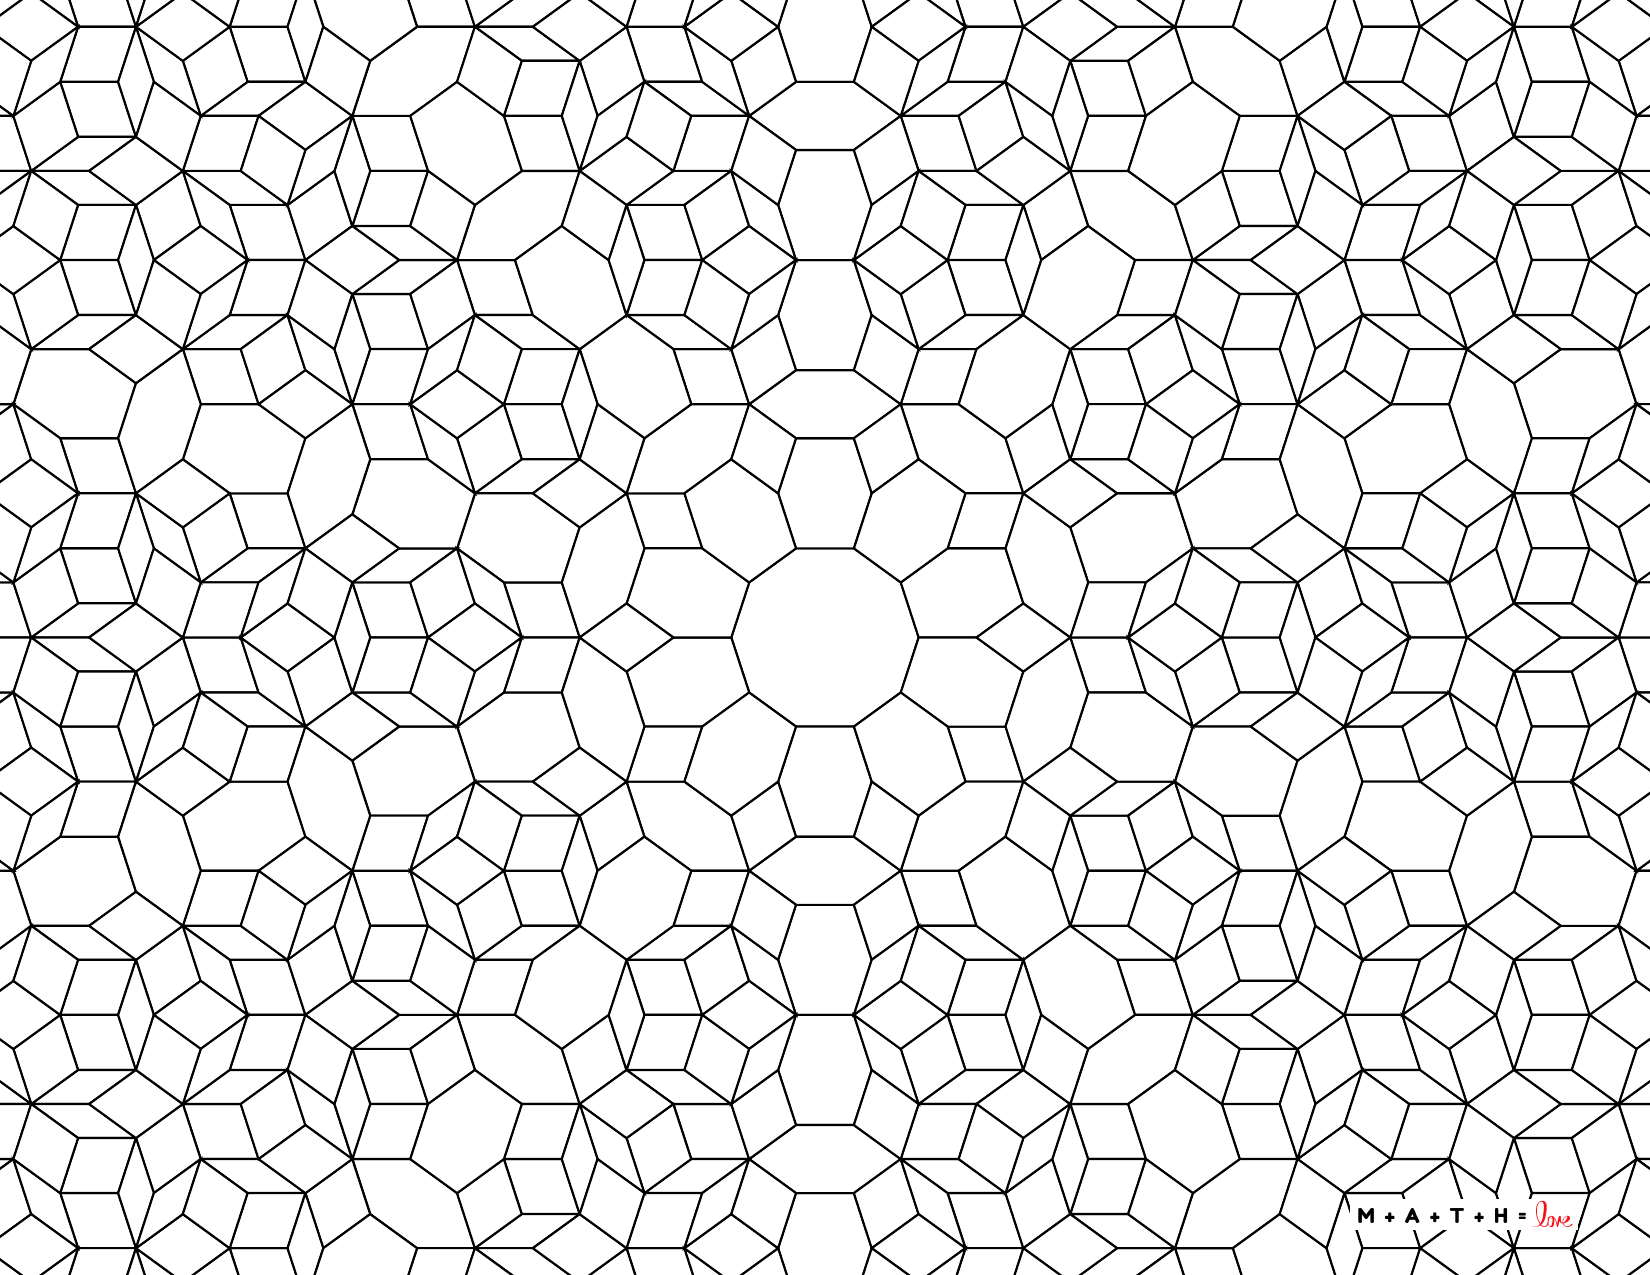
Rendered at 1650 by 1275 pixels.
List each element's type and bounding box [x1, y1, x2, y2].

text_box [0, 459, 78, 526]
text_box [684, 171, 748, 260]
text_box [1638, 692, 1650, 701]
text_box [1174, 548, 1240, 638]
text_box [34, 136, 135, 170]
text_box [287, 260, 353, 350]
text_box [305, 514, 400, 582]
text_box [674, 115, 748, 171]
text_box [900, 925, 966, 1015]
text_box [1618, 328, 1650, 404]
text_box [240, 1070, 305, 1158]
text_box [410, 872, 475, 959]
text_box [1175, 726, 1297, 816]
text_box [43, 0, 78, 26]
text_box [287, 1194, 323, 1275]
text_box [1196, 692, 1296, 726]
text_box [1392, 871, 1466, 925]
text_box [1014, 0, 1058, 26]
text_box [1516, 171, 1617, 205]
text_box [1364, 315, 1465, 349]
text_box [118, 350, 201, 494]
text_box [1138, 1248, 1184, 1275]
text_box [684, 1014, 750, 1105]
text_box [478, 0, 568, 26]
text_box [33, 170, 133, 204]
text_box [627, 726, 702, 782]
text_box [353, 925, 427, 981]
text_box [630, 316, 730, 350]
text_box [353, 583, 427, 637]
text_box [288, 870, 353, 960]
text_box [1467, 1070, 1561, 1139]
text_box [732, 1014, 797, 1104]
text_box [334, 1050, 371, 1158]
text_box [354, 1015, 455, 1049]
text_box [505, 116, 579, 170]
text_box [410, 170, 475, 261]
text_box [1297, 316, 1361, 405]
text_box [184, 1014, 248, 1104]
text_box [259, 82, 350, 149]
text_box [1071, 350, 1145, 404]
text_box [1223, 171, 1297, 226]
text_box [1024, 747, 1118, 816]
text_box [136, 1014, 201, 1105]
text_box [1467, 603, 1561, 672]
text_box [1176, 0, 1241, 27]
text_box [581, 28, 645, 114]
text_box [872, 1214, 966, 1275]
text_box [314, 1214, 418, 1275]
text_box [14, 493, 79, 582]
text_box [1449, 925, 1514, 1015]
text_box [958, 1248, 1023, 1275]
text_box [976, 136, 1071, 206]
text_box [1072, 926, 1173, 960]
text_box [61, 260, 135, 315]
text_box [1071, 870, 1145, 926]
text_box [1421, 0, 1513, 60]
text_box [1071, 1105, 1145, 1159]
text_box [779, 905, 871, 1014]
text_box [477, 315, 578, 349]
text_box [561, 350, 598, 458]
text_box [14, 26, 79, 116]
text_box [731, 870, 797, 960]
text_box [1118, 960, 1192, 1014]
text_box [1508, 1231, 1520, 1248]
text_box [900, 549, 1022, 637]
text_box [1571, 0, 1609, 27]
text_box [628, 926, 729, 960]
text_box [1279, 872, 1316, 980]
text_box [0, 692, 30, 769]
text_box [505, 1159, 579, 1214]
text_box [334, 117, 371, 226]
text_box [184, 316, 284, 350]
text_box [1298, 1016, 1363, 1102]
text_box [731, 115, 797, 206]
text_box [1195, 260, 1295, 294]
text_box [779, 150, 871, 261]
text_box [136, 548, 201, 638]
text_box [1449, 637, 1514, 727]
text_box [1515, 1014, 1589, 1070]
text_box [184, 782, 305, 870]
text_box [14, 261, 79, 349]
text_box [922, 1069, 1023, 1103]
text_box [0, 1041, 32, 1104]
text_box [1515, 726, 1589, 782]
text_box [0, 38, 32, 116]
text_box [240, 315, 304, 403]
text_box [1279, 1049, 1316, 1158]
text_box [61, 1015, 135, 1069]
text_box [1345, 959, 1420, 1015]
text_box [136, 749, 230, 816]
text_box [1571, 171, 1636, 259]
text_box [976, 1070, 1068, 1137]
text_box [410, 838, 504, 905]
text_box [1118, 260, 1192, 316]
text_box [1516, 604, 1617, 638]
text_box [118, 27, 154, 136]
text_box [949, 1194, 1022, 1248]
text_box [1571, 1159, 1636, 1249]
text_box [1618, 692, 1650, 771]
text_box [182, 692, 248, 782]
text_box [628, 1070, 729, 1104]
text_box [1402, 261, 1467, 350]
text_box [1223, 294, 1297, 350]
text_box [626, 81, 692, 171]
text_box [1515, 438, 1589, 494]
text_box [306, 980, 400, 1049]
text_box [1619, 1039, 1650, 1104]
text_box [353, 261, 454, 295]
text_box [1223, 350, 1297, 404]
text_box [61, 549, 135, 603]
text_box [505, 405, 579, 459]
text_box [684, 0, 722, 27]
text_box [1572, 1215, 1650, 1275]
text_box [1005, 83, 1069, 169]
text_box [287, 548, 353, 638]
text_box [948, 493, 1023, 549]
text_box [627, 1105, 692, 1193]
text_box [61, 82, 135, 136]
text_box [458, 1015, 578, 1103]
text_box [230, 726, 304, 782]
text_box [118, 206, 154, 315]
text_box [61, 204, 135, 260]
text_box [505, 349, 579, 405]
text_box [703, 980, 795, 1048]
text_box [0, 926, 30, 991]
text_box [230, 1193, 305, 1249]
text_box [1297, 637, 1363, 727]
text_box [1515, 836, 1636, 926]
text_box [1005, 781, 1071, 871]
text_box [1420, 459, 1514, 526]
text_box [1146, 370, 1240, 437]
text_box [0, 862, 12, 871]
text_box [1345, 727, 1419, 781]
text_box [305, 26, 371, 116]
text_box [902, 1016, 966, 1104]
text_box [627, 205, 701, 260]
text_box [1515, 350, 1636, 438]
text_box [0, 0, 77, 60]
text_box [1449, 1160, 1497, 1199]
text_box [863, 0, 907, 26]
text_box [1222, 582, 1297, 638]
text_box [674, 870, 748, 926]
text_box [684, 1159, 748, 1249]
text_box [1345, 1159, 1447, 1194]
text_box [1345, 637, 1410, 727]
text_box [137, 927, 200, 1014]
text_box [1354, 0, 1419, 26]
text_box [628, 494, 701, 548]
text_box [579, 1070, 674, 1139]
text_box [1450, 1016, 1513, 1103]
text_box [1345, 26, 1419, 82]
text_box [561, 494, 645, 637]
text_box [137, 1250, 171, 1275]
text_box [1176, 638, 1240, 727]
text_box [136, 0, 173, 27]
text_box [458, 261, 532, 315]
text_box [1403, 227, 1495, 295]
text_box [136, 81, 201, 171]
text_box [1392, 349, 1466, 405]
text_box [1279, 295, 1316, 403]
text_box [305, 226, 400, 294]
text_box [136, 0, 230, 61]
text_box [353, 295, 427, 349]
text_box [1589, 226, 1650, 293]
text_box [0, 1214, 78, 1275]
text_box [0, 574, 12, 583]
text_box [1621, 171, 1650, 193]
text_box [1250, 514, 1345, 583]
text_box [732, 27, 797, 116]
text_box [136, 693, 200, 782]
text_box [1147, 836, 1239, 904]
text_box [0, 982, 61, 1049]
text_box [354, 226, 455, 261]
text_box [900, 637, 1022, 727]
text_box [241, 604, 334, 672]
text_box [1467, 315, 1561, 384]
text_box [1402, 26, 1468, 116]
text_box [1232, 1214, 1334, 1275]
text_box [1517, 316, 1618, 350]
text_box [1071, 61, 1145, 115]
text_box [674, 1104, 748, 1159]
text_box [61, 1193, 135, 1248]
text_box [137, 1215, 229, 1275]
text_box [353, 116, 427, 170]
text_box [410, 925, 475, 1015]
text_box [61, 727, 135, 781]
text_box [1071, 1014, 1192, 1105]
text_box [1449, 781, 1532, 925]
text_box [259, 836, 352, 904]
text_box [1515, 672, 1589, 726]
text_box [853, 982, 948, 1049]
text_box [1496, 1139, 1532, 1199]
text_box [1071, 404, 1145, 460]
text_box [231, 27, 304, 81]
text_box [902, 405, 1022, 493]
text_box [0, 1083, 28, 1103]
text_box [1345, 260, 1419, 315]
text_box [184, 1104, 258, 1159]
text_box [582, 138, 674, 205]
text_box [230, 260, 305, 316]
text_box [958, 315, 1070, 439]
text_box [231, 960, 304, 1014]
text_box [1005, 206, 1041, 314]
text_box [628, 1249, 692, 1275]
text_box [184, 494, 248, 583]
text_box [1402, 692, 1466, 782]
text_box [779, 0, 871, 81]
text_box [315, 0, 418, 61]
text_box [34, 603, 135, 637]
text_box [32, 637, 133, 671]
text_box [353, 1049, 427, 1103]
text_box [476, 26, 577, 60]
text_box [902, 82, 1003, 116]
text_box [1358, 1231, 1419, 1248]
text_box [854, 227, 947, 295]
text_box [1365, 925, 1466, 959]
text_box [1628, 0, 1650, 16]
text_box [1072, 27, 1173, 61]
text_box [872, 0, 965, 60]
text_box [0, 504, 32, 583]
text_box [579, 603, 674, 672]
text_box [127, 0, 144, 27]
text_box [741, 0, 787, 27]
text_box [1450, 261, 1513, 348]
text_box [1005, 26, 1071, 116]
text_box [353, 727, 475, 815]
text_box [185, 171, 286, 205]
text_box [1223, 926, 1296, 980]
text_box [1298, 371, 1391, 439]
text_box [1496, 27, 1532, 137]
text_box [853, 692, 966, 816]
text_box [561, 170, 627, 261]
text_box [1128, 404, 1193, 494]
text_box [466, 0, 512, 26]
text_box [627, 782, 748, 870]
text_box [627, 260, 701, 316]
text_box [61, 439, 135, 493]
text_box [61, 493, 135, 549]
text_box [901, 1159, 966, 1247]
text_box [853, 171, 918, 261]
text_box [13, 404, 78, 492]
text_box [1174, 1014, 1240, 1105]
text_box [1571, 548, 1637, 638]
text_box [33, 1103, 133, 1137]
text_box [958, 82, 1023, 170]
text_box [1572, 460, 1650, 528]
text_box [561, 816, 598, 925]
text_box [0, 1159, 12, 1168]
text_box [183, 582, 258, 638]
text_box [1620, 39, 1650, 116]
text_box [0, 0, 19, 14]
text_box [305, 692, 400, 761]
text_box [1402, 493, 1468, 583]
text_box [505, 60, 579, 116]
text_box [0, 286, 32, 350]
text_box [561, 1105, 598, 1213]
text_box [628, 171, 729, 205]
text_box [1279, 405, 1363, 548]
text_box [0, 792, 32, 871]
text_box [0, 227, 60, 295]
text_box [1052, 817, 1089, 925]
text_box [1174, 260, 1240, 350]
text_box [1492, 1231, 1512, 1246]
text_box [1223, 1104, 1297, 1159]
text_box [137, 495, 201, 581]
text_box [1402, 1016, 1467, 1104]
text_box [853, 116, 919, 204]
text_box [1515, 1138, 1589, 1193]
text_box [184, 638, 258, 692]
text_box [1571, 782, 1637, 871]
text_box [1196, 980, 1297, 1014]
text_box [0, 693, 11, 701]
text_box [505, 637, 579, 693]
text_box [732, 549, 918, 726]
text_box [645, 81, 746, 115]
text_box [1515, 81, 1589, 137]
text_box [1505, 0, 1523, 27]
text_box [902, 871, 975, 925]
text_box [410, 315, 474, 405]
text_box [1621, 1082, 1650, 1104]
text_box [137, 638, 201, 725]
text_box [1420, 1231, 1514, 1275]
text_box [202, 692, 303, 726]
text_box [410, 548, 474, 637]
text_box [1082, 0, 1173, 27]
text_box [1366, 170, 1466, 204]
text_box [685, 1215, 777, 1275]
text_box [118, 494, 154, 603]
text_box [353, 637, 427, 693]
text_box [184, 27, 248, 116]
text_box [1449, 170, 1514, 261]
text_box [1618, 171, 1650, 235]
text_box [1449, 1104, 1514, 1194]
text_box [948, 1015, 1022, 1069]
text_box [532, 1214, 626, 1275]
text_box [919, 925, 1020, 959]
text_box [731, 927, 796, 1014]
text_box [183, 171, 248, 259]
text_box [580, 315, 692, 438]
text_box [353, 1159, 474, 1248]
text_box [684, 0, 778, 61]
text_box [1392, 1103, 1466, 1159]
text_box [902, 1159, 1005, 1194]
text_box [1223, 816, 1296, 870]
text_box [928, 1248, 966, 1275]
text_box [853, 781, 919, 871]
text_box [1571, 692, 1636, 782]
text_box [202, 1159, 303, 1193]
text_box [32, 925, 133, 959]
text_box [1450, 26, 1514, 116]
text_box [13, 1160, 79, 1248]
text_box [240, 548, 305, 638]
text_box [684, 1249, 719, 1275]
text_box [0, 170, 30, 192]
text_box [581, 783, 645, 869]
text_box [61, 959, 135, 1015]
text_box [477, 1214, 578, 1248]
text_box [779, 726, 871, 836]
text_box [1619, 582, 1650, 638]
text_box [1223, 1048, 1297, 1104]
text_box [354, 981, 455, 1015]
text_box [949, 727, 1022, 781]
text_box [1279, 1159, 1345, 1249]
text_box [751, 1125, 899, 1194]
text_box [353, 26, 474, 116]
text_box [1128, 605, 1222, 672]
text_box [355, 693, 456, 727]
text_box [731, 404, 797, 494]
text_box [1639, 862, 1650, 870]
text_box [628, 548, 750, 638]
text_box [1052, 1105, 1089, 1214]
text_box [0, 171, 30, 236]
text_box [1299, 1126, 1391, 1193]
text_box [1297, 836, 1392, 905]
text_box [1618, 404, 1650, 483]
text_box [0, 583, 30, 637]
text_box [287, 1014, 353, 1105]
text_box [410, 1015, 475, 1104]
text_box [1174, 171, 1240, 260]
text_box [702, 226, 796, 293]
text_box [1506, 1248, 1523, 1275]
text_box [184, 350, 258, 404]
text_box [853, 926, 918, 1015]
text_box [353, 349, 427, 405]
text_box [1082, 1249, 1172, 1275]
text_box [334, 295, 371, 404]
text_box [1479, 0, 1512, 24]
text_box [1345, 117, 1410, 205]
text_box [1531, 1193, 1589, 1222]
text_box [1618, 1159, 1650, 1237]
text_box [1345, 781, 1466, 871]
text_box [532, 747, 627, 816]
text_box [902, 261, 966, 349]
text_box [1326, 0, 1363, 81]
text_box [731, 1071, 797, 1159]
text_box [948, 204, 1023, 260]
text_box [1571, 1014, 1637, 1105]
text_box [921, 315, 1022, 349]
text_box [231, 1249, 295, 1275]
text_box [1572, 495, 1637, 582]
text_box [457, 1159, 522, 1248]
text_box [1392, 116, 1466, 170]
text_box [1571, 1104, 1637, 1192]
text_box [1344, 548, 1410, 637]
text_box [627, 27, 701, 81]
text_box [1279, 727, 1363, 870]
text_box [1468, 136, 1561, 205]
text_box [1073, 460, 1174, 494]
text_box [287, 727, 371, 870]
text_box [1515, 260, 1589, 316]
text_box [0, 116, 30, 170]
text_box [901, 781, 1023, 871]
text_box [478, 925, 579, 959]
text_box [89, 136, 183, 206]
text_box [1174, 781, 1240, 870]
text_box [779, 261, 871, 370]
text_box [1639, 574, 1650, 582]
text_box [853, 1159, 918, 1248]
text_box [476, 1248, 568, 1275]
text_box [185, 926, 286, 960]
text_box [579, 82, 643, 171]
text_box [13, 82, 79, 171]
text_box [1223, 638, 1297, 692]
text_box [0, 1159, 30, 1236]
text_box [458, 693, 579, 781]
text_box [182, 1159, 248, 1249]
text_box [958, 1104, 1024, 1194]
text_box [1619, 1104, 1650, 1159]
text_box [476, 781, 577, 815]
text_box [958, 837, 1069, 960]
text_box [61, 26, 135, 82]
text_box [1023, 226, 1135, 350]
text_box [1279, 28, 1344, 115]
text_box [1516, 926, 1616, 960]
text_box [61, 1137, 135, 1193]
text_box [89, 1070, 182, 1139]
text_box [1071, 582, 1145, 638]
text_box [231, 494, 304, 548]
text_box [183, 925, 248, 1014]
text_box [1402, 982, 1496, 1049]
text_box [948, 26, 1023, 82]
text_box [1345, 204, 1420, 260]
text_box [608, 961, 645, 1070]
text_box [901, 349, 976, 405]
text_box [1128, 639, 1193, 727]
text_box [204, 81, 305, 115]
text_box [61, 671, 135, 727]
text_box [287, 1071, 351, 1157]
text_box [1347, 549, 1448, 583]
text_box [515, 925, 627, 1049]
text_box [1411, 0, 1455, 27]
text_box [853, 1070, 919, 1160]
text_box [1176, 1249, 1241, 1275]
text_box [287, 172, 351, 259]
text_box [1176, 404, 1240, 493]
text_box [592, 1249, 636, 1275]
text_box [288, 116, 353, 205]
text_box [1515, 548, 1589, 604]
text_box [902, 116, 975, 170]
text_box [409, 1248, 474, 1275]
text_box [1571, 638, 1637, 726]
text_box [1072, 782, 1173, 816]
text_box [353, 405, 427, 459]
text_box [1071, 692, 1192, 782]
text_box [1176, 27, 1296, 115]
text_box [1326, 1194, 1363, 1275]
text_box [1449, 694, 1513, 780]
text_box [1515, 27, 1589, 81]
text_box [1176, 1159, 1297, 1249]
text_box [240, 115, 306, 206]
text_box [853, 315, 919, 405]
text_box [203, 548, 304, 582]
text_box [958, 0, 1022, 26]
text_box [118, 960, 154, 1070]
text_box [258, 1125, 353, 1194]
text_box [1071, 1159, 1145, 1214]
text_box [458, 170, 579, 261]
text_box [33, 315, 134, 349]
text_box [1250, 981, 1345, 1049]
text_box [70, 0, 135, 26]
text_box [627, 404, 748, 494]
text_box [0, 1103, 30, 1159]
text_box [1449, 83, 1513, 170]
text_box [751, 370, 899, 439]
text_box [684, 260, 750, 350]
text_box [930, 0, 966, 26]
text_box [184, 404, 305, 494]
text_box [1023, 1214, 1118, 1275]
text_box [1638, 404, 1650, 413]
text_box [1052, 62, 1089, 170]
text_box [1250, 226, 1344, 295]
text_box [1297, 81, 1392, 150]
text_box [136, 1159, 200, 1249]
text_box [409, 0, 474, 26]
text_box [1232, 0, 1336, 61]
text_box [1005, 406, 1069, 493]
text_box [948, 959, 1023, 1015]
text_box [561, 1017, 626, 1103]
text_box [1222, 404, 1297, 460]
text_box [1354, 1248, 1419, 1275]
text_box [183, 260, 248, 350]
text_box [1572, 1250, 1607, 1275]
text_box [1619, 115, 1650, 171]
text_box [1005, 494, 1089, 637]
text_box [192, 0, 239, 27]
text_box [627, 1014, 701, 1070]
text_box [902, 26, 966, 115]
text_box [118, 672, 154, 782]
text_box [854, 261, 919, 348]
text_box [1515, 638, 1616, 672]
text_box [1346, 693, 1447, 727]
text_box [561, 61, 598, 169]
text_box [1420, 747, 1514, 816]
text_box [240, 638, 306, 727]
text_box [136, 260, 201, 350]
text_box [731, 316, 797, 404]
text_box [1363, 1069, 1464, 1103]
text_box [0, 328, 32, 405]
text_box [731, 172, 796, 259]
text_box [1128, 81, 1240, 205]
text_box [89, 315, 182, 384]
text_box [240, 870, 306, 960]
text_box [258, 370, 353, 439]
text_box [477, 459, 578, 493]
text_box [627, 1193, 701, 1249]
text_box [1640, 107, 1650, 115]
text_box [863, 1248, 909, 1275]
text_box [1571, 81, 1637, 171]
text_box [1071, 494, 1192, 582]
text_box [1298, 261, 1363, 347]
text_box [13, 925, 79, 1015]
text_box [13, 1104, 79, 1194]
text_box [1620, 638, 1650, 692]
text_box [1071, 638, 1145, 692]
text_box [1516, 1070, 1617, 1104]
text_box [853, 26, 919, 116]
text_box [919, 170, 1020, 204]
text_box [1411, 1248, 1458, 1275]
text_box [1496, 205, 1532, 315]
text_box [743, 1249, 787, 1275]
text_box [948, 260, 1023, 315]
text_box [1515, 782, 1589, 836]
text_box [779, 439, 871, 549]
text_box [1005, 1161, 1069, 1248]
text_box [1299, 873, 1362, 958]
text_box [61, 781, 135, 837]
text_box [532, 459, 626, 528]
text_box [13, 170, 79, 261]
text_box [118, 1139, 154, 1248]
text_box [1072, 1214, 1173, 1249]
text_box [353, 549, 454, 583]
text_box [1572, 0, 1650, 61]
text_box [230, 1014, 305, 1070]
text_box [0, 404, 30, 481]
text_box [1449, 550, 1513, 637]
text_box [589, 0, 636, 27]
text_box [70, 1248, 135, 1275]
text_box [410, 1070, 522, 1194]
text_box [646, 1159, 747, 1193]
text_box [127, 1248, 145, 1275]
text_box [1071, 115, 1145, 171]
text_box [1014, 1248, 1061, 1275]
text_box [1071, 316, 1172, 350]
text_box [1571, 260, 1637, 350]
text_box [1515, 1231, 1577, 1249]
text_box [1449, 350, 1532, 493]
text_box [287, 927, 352, 1014]
text_box [505, 1103, 579, 1159]
text_box [1316, 603, 1409, 670]
text_box [1297, 170, 1363, 261]
text_box [505, 583, 579, 637]
text_box [1128, 1070, 1240, 1194]
text_box [1638, 1159, 1650, 1168]
text_box [457, 781, 522, 871]
text_box [458, 871, 522, 960]
text_box [1195, 1014, 1294, 1048]
text_box [13, 694, 78, 780]
text_box [457, 26, 522, 116]
text_box [1392, 637, 1466, 693]
text_box [195, 1249, 239, 1275]
text_box [0, 637, 31, 693]
text_box [1345, 493, 1419, 549]
text_box [1515, 494, 1589, 548]
text_box [306, 1160, 371, 1247]
text_box [1299, 550, 1361, 636]
text_box [532, 0, 627, 61]
text_box [1071, 816, 1145, 870]
text_box [1571, 404, 1636, 494]
text_box [89, 603, 183, 672]
text_box [731, 1159, 797, 1249]
text_box [853, 871, 919, 959]
text_box [779, 1194, 871, 1275]
text_box [902, 1103, 976, 1159]
text_box [334, 872, 371, 980]
text_box [1515, 205, 1589, 260]
text_box [410, 81, 522, 205]
text_box [136, 459, 230, 528]
text_box [579, 404, 645, 494]
text_box [1138, 0, 1184, 27]
text_box [628, 638, 750, 726]
text_box [1195, 226, 1296, 260]
text_box [154, 980, 247, 1048]
text_box [1023, 459, 1118, 528]
text_box [1006, 1104, 1070, 1193]
text_box [854, 1016, 919, 1103]
text_box [1402, 926, 1466, 1015]
text_box [1620, 506, 1650, 583]
text_box [353, 459, 475, 549]
text_box [138, 29, 201, 115]
text_box [675, 350, 748, 404]
text_box [458, 404, 522, 494]
text_box [1128, 549, 1192, 638]
text_box [89, 891, 183, 960]
text_box [1631, 1261, 1650, 1275]
text_box [287, 316, 351, 402]
text_box [185, 1070, 286, 1104]
text_box [853, 459, 966, 583]
text_box [976, 603, 1071, 672]
text_box [230, 205, 305, 260]
text_box [353, 1103, 427, 1159]
text_box [458, 959, 532, 1015]
text_box [1128, 870, 1193, 960]
text_box [289, 639, 351, 725]
text_box [579, 1159, 645, 1249]
text_box [14, 1016, 79, 1104]
text_box [353, 170, 427, 226]
text_box [334, 584, 371, 692]
text_box [0, 1259, 22, 1275]
text_box [1344, 1070, 1410, 1160]
text_box [1496, 672, 1532, 781]
text_box [751, 81, 899, 150]
text_box [1223, 870, 1297, 926]
text_box [1345, 871, 1410, 960]
text_box [1476, 1248, 1514, 1275]
text_box [684, 459, 797, 583]
text_box [1194, 548, 1295, 582]
text_box [581, 1106, 645, 1192]
text_box [1344, 315, 1410, 405]
text_box [627, 0, 692, 27]
text_box [1516, 1104, 1617, 1138]
text_box [1128, 315, 1192, 404]
text_box [1279, 117, 1316, 225]
text_box [1515, 0, 1580, 27]
text_box [684, 692, 797, 816]
text_box [1392, 583, 1466, 637]
text_box [14, 349, 135, 439]
text_box [1346, 1194, 1403, 1204]
text_box [1250, 692, 1344, 761]
text_box [779, 1014, 871, 1125]
text_box [14, 837, 135, 925]
text_box [137, 1104, 201, 1192]
text_box [853, 404, 919, 493]
text_box [353, 815, 427, 871]
text_box [1402, 1159, 1461, 1199]
text_box [411, 371, 503, 439]
text_box [1005, 638, 1089, 781]
text_box [0, 871, 32, 947]
text_box [428, 603, 522, 670]
text_box [1128, 1159, 1193, 1249]
text_box [1024, 172, 1089, 259]
text_box [1175, 926, 1240, 1015]
text_box [1571, 27, 1637, 115]
text_box [458, 493, 579, 583]
text_box [230, 0, 295, 27]
text_box [287, 405, 371, 548]
text_box [458, 637, 522, 726]
text_box [34, 1069, 135, 1103]
text_box [1128, 782, 1192, 870]
text_box [154, 226, 248, 293]
text_box [1024, 925, 1135, 1049]
text_box [1024, 0, 1118, 61]
text_box [1023, 1014, 1089, 1105]
text_box [580, 836, 692, 960]
text_box [608, 206, 645, 316]
text_box [1071, 171, 1192, 260]
text_box [1515, 960, 1589, 1014]
text_box [410, 637, 475, 727]
text_box [0, 107, 12, 116]
text_box [732, 260, 797, 349]
text_box [1052, 350, 1089, 459]
text_box [1128, 27, 1193, 115]
text_box [457, 315, 522, 405]
text_box [1516, 137, 1617, 171]
text_box [137, 172, 200, 259]
text_box [515, 226, 626, 350]
text_box [287, 0, 324, 81]
text_box [1346, 82, 1447, 116]
text_box [184, 870, 258, 926]
text_box [1176, 870, 1240, 960]
text_box [505, 815, 579, 871]
text_box [900, 170, 966, 261]
text_box [1175, 316, 1240, 403]
text_box [0, 405, 10, 413]
text_box [1175, 460, 1297, 548]
text_box [1402, 171, 1466, 261]
text_box [410, 782, 474, 871]
text_box [0, 747, 78, 815]
text_box [1620, 284, 1650, 349]
text_box [1223, 115, 1297, 171]
text_box [457, 548, 522, 636]
text_box [1515, 1249, 1580, 1275]
text_box [1618, 925, 1650, 989]
text_box [731, 782, 797, 871]
picture [1349, 1199, 1579, 1231]
text_box [1450, 493, 1514, 582]
text_box [1572, 749, 1650, 816]
text_box [410, 405, 475, 494]
text_box [353, 871, 427, 925]
text_box [1571, 926, 1636, 1014]
text_box [1496, 493, 1532, 603]
text_box [118, 782, 201, 925]
text_box [1279, 583, 1316, 691]
text_box [1005, 959, 1041, 1069]
text_box [14, 781, 79, 871]
text_box [684, 925, 748, 1015]
text_box [684, 28, 749, 116]
text_box [184, 115, 258, 171]
text_box [1590, 980, 1650, 1048]
text_box [505, 871, 579, 925]
text_box [41, 1248, 79, 1275]
text_box [1345, 1015, 1419, 1069]
text_box [627, 960, 701, 1014]
text_box [13, 549, 79, 637]
text_box [410, 260, 475, 349]
text_box [1345, 405, 1466, 493]
text_box [1496, 960, 1532, 1070]
text_box [1414, 1231, 1442, 1248]
text_box [751, 836, 899, 905]
text_box [1620, 794, 1650, 871]
text_box [1299, 118, 1362, 204]
text_box [466, 1248, 512, 1275]
text_box [561, 638, 645, 781]
text_box [1297, 925, 1363, 1015]
text_box [1468, 891, 1561, 960]
text_box [1618, 870, 1650, 947]
text_box [13, 637, 79, 727]
text_box [1297, 1070, 1361, 1159]
